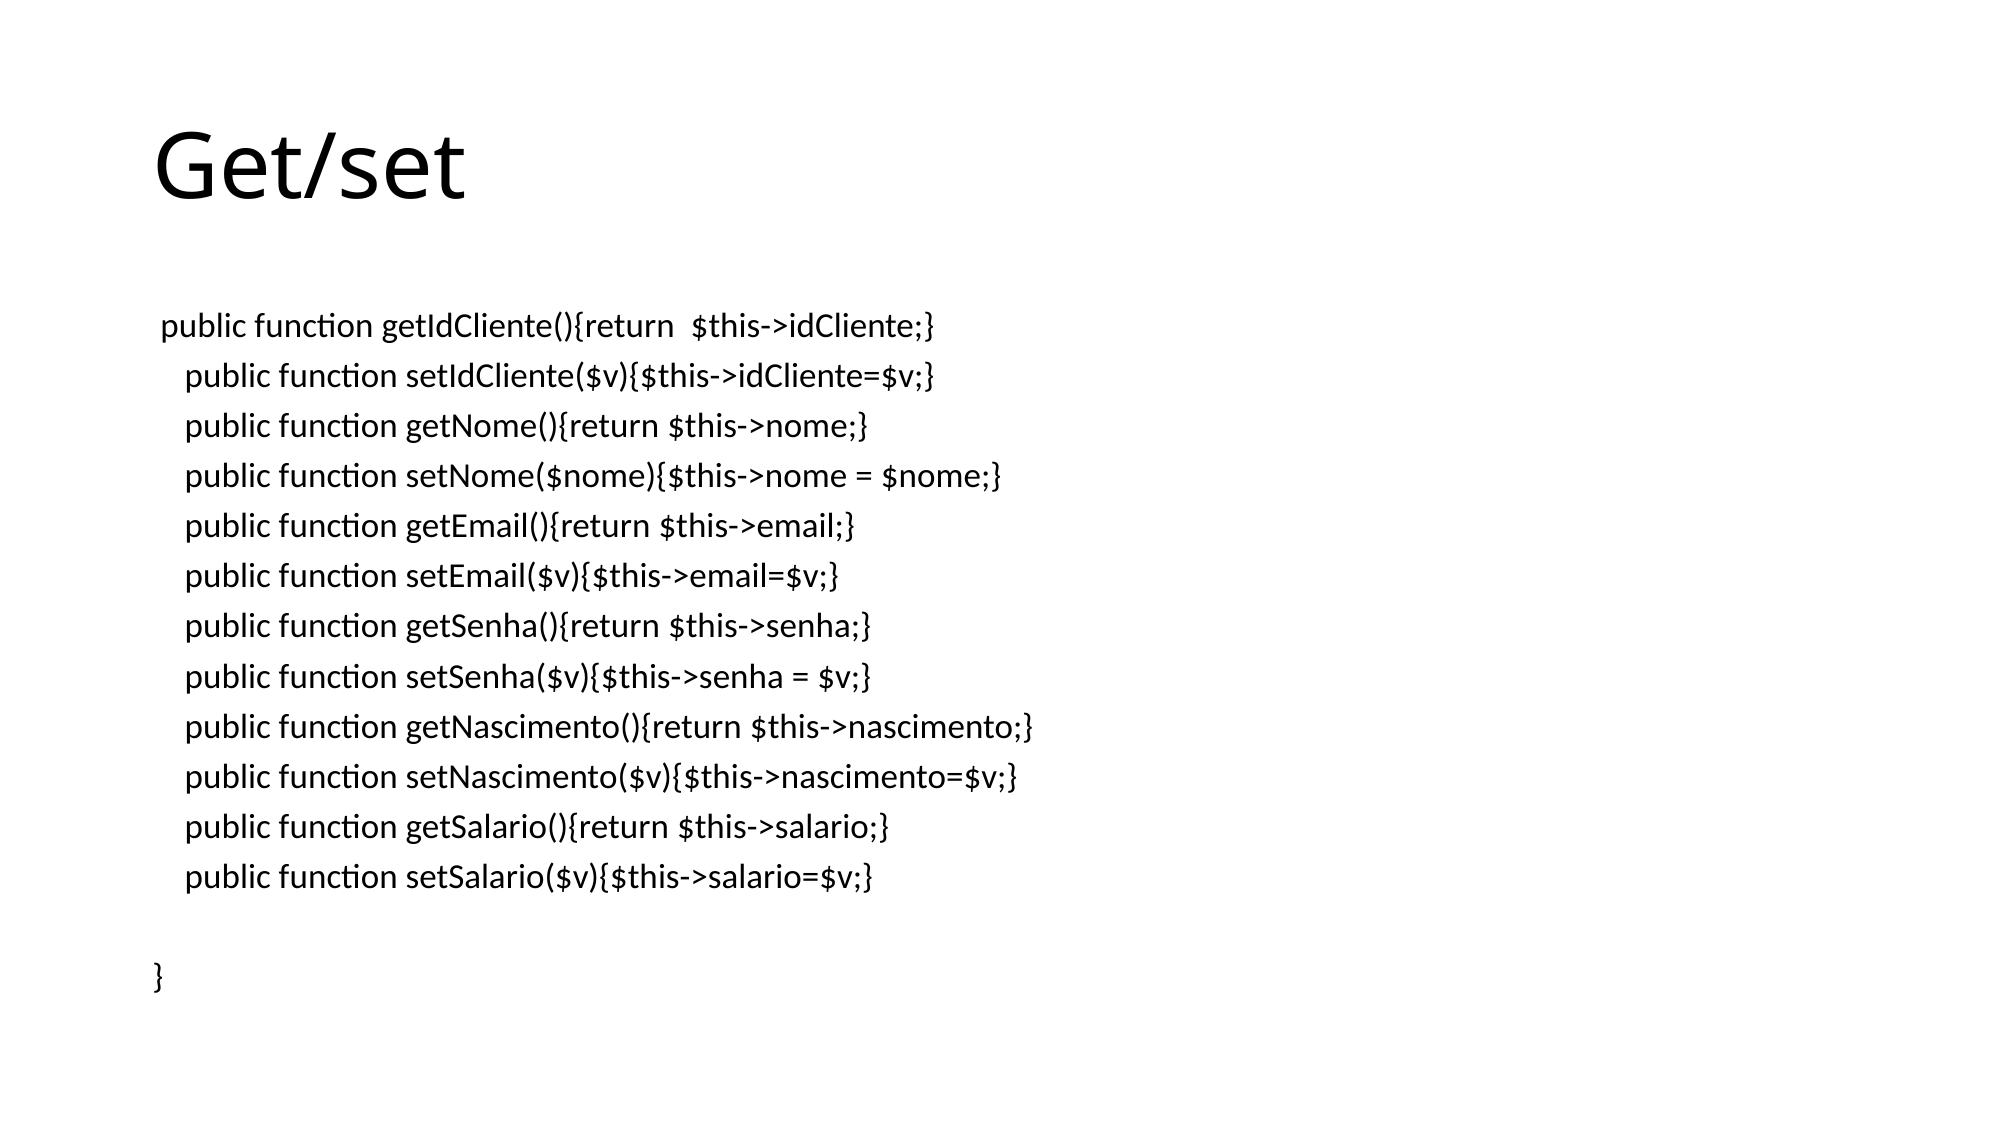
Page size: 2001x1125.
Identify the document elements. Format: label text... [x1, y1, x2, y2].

title Get/set [137, 59, 1863, 278]
list public function getIdCliente(){return $this->idCliente;} public function setIdCliente($v){$this->idCliente=$v;} public function getNome(){return $this->nome;} public function setNome($nome){$this->nome = $nome;} public function getEmail(){return $this->email;} public function setEmail($v){$this->email=$v;} public function getSenha(){return $this->senha;} public function setSenha($v){$this->senha = $v;} public function getNascimento(){return $this->nascimento;} public function setNascimento($v){$this->nascimento=$v;} public function getSalario(){return $this->salario;} public function setSalario($v){$this->salario=$v;} } [137, 299, 1863, 1014]
